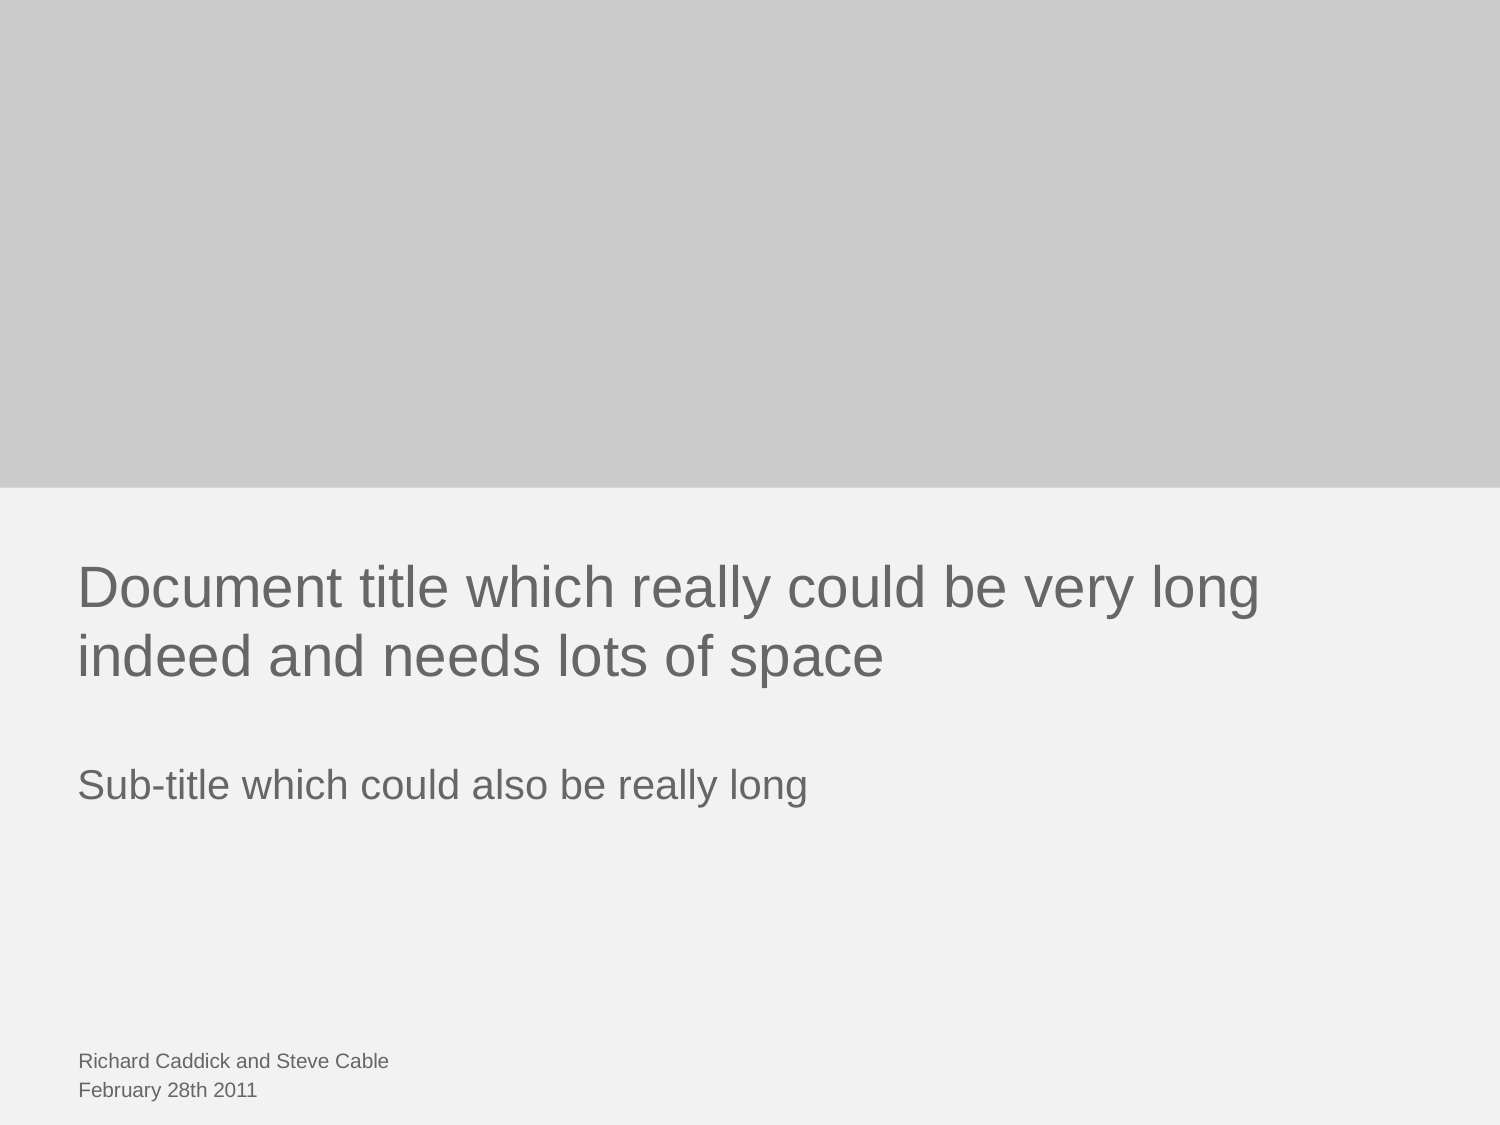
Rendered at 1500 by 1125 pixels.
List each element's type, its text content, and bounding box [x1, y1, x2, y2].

title Document title which really could be very long indeed and needs lots of space [62, 525, 1438, 713]
subtitle Sub-title which could also be really long [62, 750, 1438, 1013]
